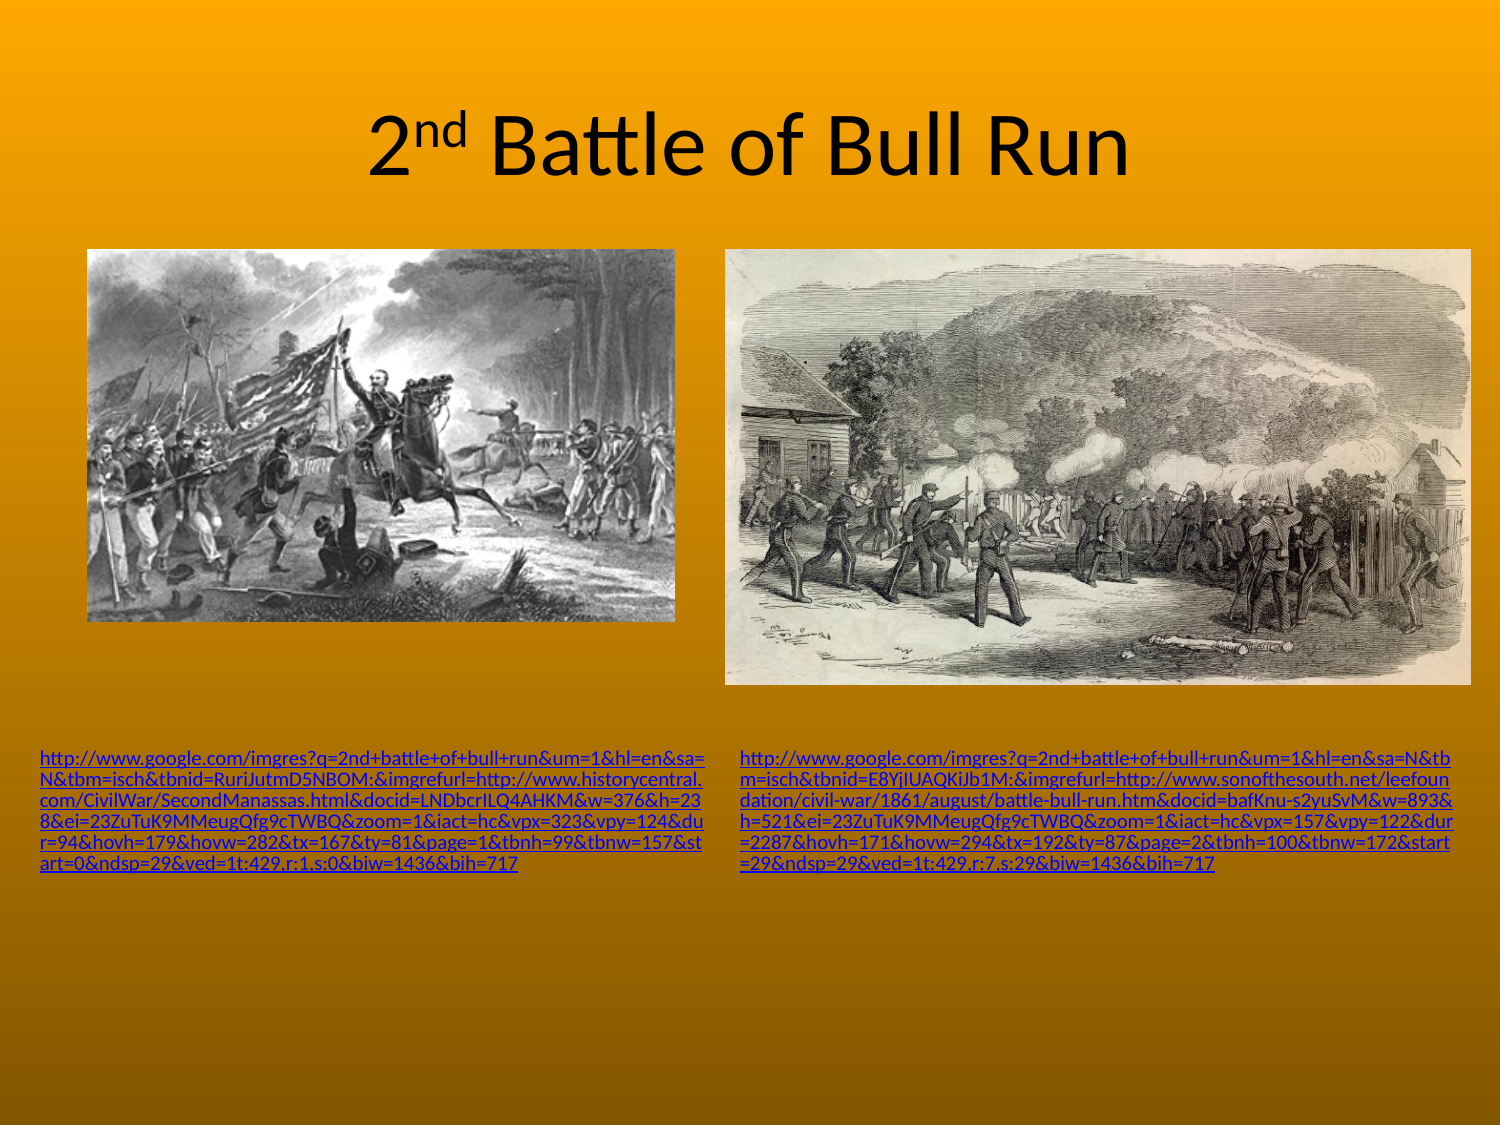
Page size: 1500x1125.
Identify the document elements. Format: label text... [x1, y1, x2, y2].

picture [87, 249, 676, 623]
picture [724, 249, 1471, 686]
text_box http://www.google.com/imgres?q=2nd+battle+of+bull+run&um=1&hl=en&sa=N&tbm=isch&tbnid=E8YjIUAQKiJb1M:&imgrefurl=http://www.sonofthesouth.net/leefoundation/civil-war/1861/august/battle-bull-run.htm&docid=bafKnu-s2yuSvM&w=893&h=521&ei=23ZuTuK9MMeugQfg9cTWBQ&zoom=1&iact=hc&vpx=157&vpy=122&dur=2287&hovh=171&hovw=294&tx=192&ty=87&page=2&tbnh=100&tbnw=172&start=29&ndsp=29&ved=1t:429,r:7,s:29&biw=1436&bih=717 [725, 737, 1475, 778]
title 2nd Battle of Bull Run [75, 45, 1425, 233]
text_box http://www.google.com/imgres?q=2nd+battle+of+bull+run&um=1&hl=en&sa=N&tbm=isch&tbnid=RuriJutmD5NBOM:&imgrefurl=http://www.historycentral.com/CivilWar/SecondManassas.html&docid=LNDbcrILQ4AHKM&w=376&h=238&ei=23ZuTuK9MMeugQfg9cTWBQ&zoom=1&iact=hc&vpx=323&vpy=124&dur=94&hovh=179&hovw=282&tx=167&ty=81&page=1&tbnh=99&tbnw=157&start=0&ndsp=29&ved=1t:429,r:1,s:0&biw=1436&bih=717 [24, 737, 725, 778]
